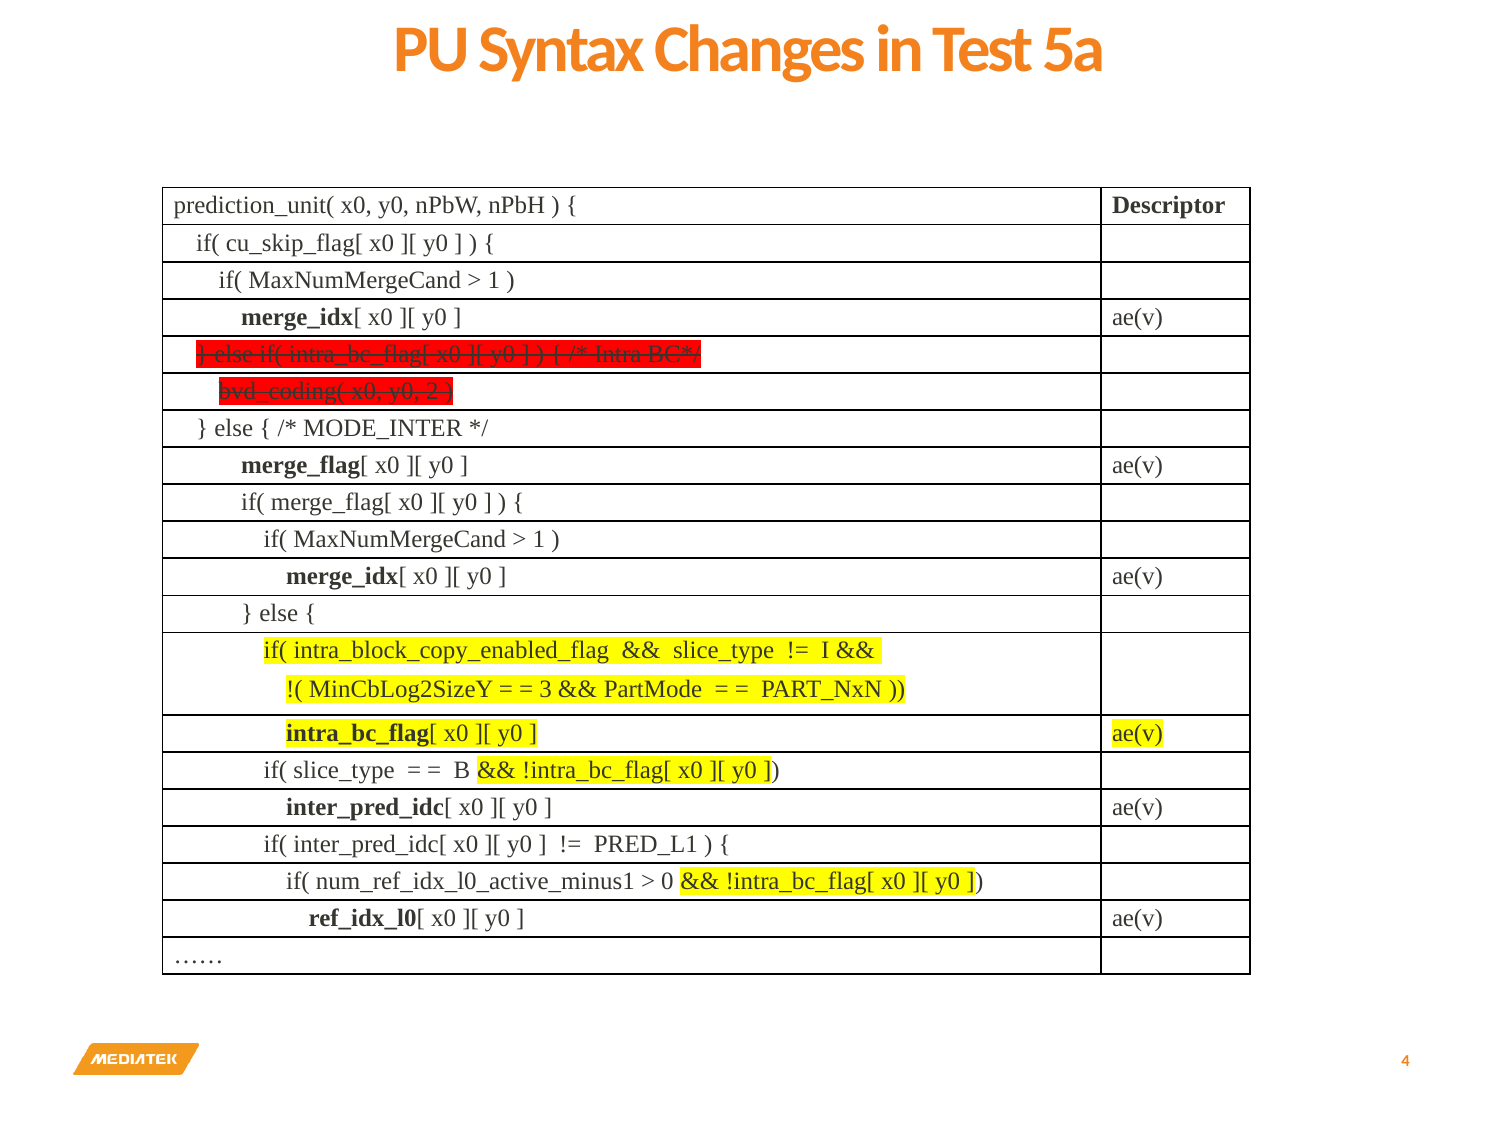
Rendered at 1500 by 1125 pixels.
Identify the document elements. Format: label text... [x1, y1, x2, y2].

table_cell ae(v) [1102, 448, 1249, 483]
slide_number 4 [1251, 1029, 1425, 1090]
table_cell [1102, 827, 1249, 862]
table_cell merge_idx[ x0 ][ y0 ] [163, 559, 1100, 595]
table_cell [1102, 596, 1249, 632]
table_cell if( MaxNumMergeCand > 1 ) [163, 263, 1100, 298]
table_cell if( merge_flag[ x0 ][ y0 ] ) { [163, 485, 1100, 520]
table_cell } else if( intra_bc_flag[ x0 ][ y0 ] ) { /* Intra BC*/ [163, 337, 1100, 372]
table_cell [1102, 263, 1249, 298]
table_cell ae(v) [1102, 716, 1249, 751]
table_cell } else { [163, 596, 1100, 632]
table_cell [1102, 337, 1249, 372]
table_cell ref_idx_l0[ x0 ][ y0 ] [163, 901, 1100, 936]
table_cell if( slice_type = = B && !intra_bc_flag[ x0 ][ y0 ]) [163, 753, 1100, 788]
table_cell ae(v) [1102, 901, 1249, 936]
table_cell [1102, 411, 1249, 446]
picture [73, 1043, 199, 1075]
table_cell [1102, 374, 1249, 409]
table_header Descriptor [1102, 188, 1249, 224]
table_cell if( num_ref_idx_l0_active_minus1 > 0 && !intra_bc_flag[ x0 ][ y0 ]) [163, 864, 1100, 899]
table_cell [1102, 485, 1249, 520]
table_cell merge_idx[ x0 ][ y0 ] [163, 300, 1100, 335]
table_header prediction_unit( x0, y0, nPbW, nPbH ) { [163, 188, 1100, 224]
table_cell ae(v) [1102, 559, 1249, 595]
table_cell [1102, 753, 1249, 788]
table_cell [1102, 938, 1249, 973]
table_cell if( cu_skip_flag[ x0 ][ y0 ] ) { [163, 225, 1100, 261]
table_cell …… [163, 938, 1100, 973]
table_cell bvd_coding( x0, y0, 2 ) [163, 374, 1100, 409]
table_cell [1102, 225, 1249, 261]
table_cell ae(v) [1102, 790, 1249, 825]
table_cell if( inter_pred_idc[ x0 ][ y0 ] != PRED_L1 ) { [163, 827, 1100, 862]
table_cell inter_pred_idc[ x0 ][ y0 ] [163, 790, 1100, 825]
table_cell [1102, 633, 1249, 714]
table_cell intra_bc_flag[ x0 ][ y0 ] [163, 716, 1100, 751]
table_cell if( intra_block_copy_enabled_flag && slice_type != I && !( MinCbLog2SizeY = = 3 && PartMode = = PART_NxN )) [163, 633, 1100, 714]
table_cell ae(v) [1102, 300, 1249, 335]
table_cell merge_flag[ x0 ][ y0 ] [163, 448, 1100, 483]
table_cell [1102, 522, 1249, 557]
table_cell if( MaxNumMergeCand > 1 ) [163, 522, 1100, 557]
table_cell } else { /* MODE_INTER */ [163, 411, 1100, 446]
title PU Syntax Changes in Test 5a [75, 12, 1425, 200]
table_cell [1102, 864, 1249, 899]
